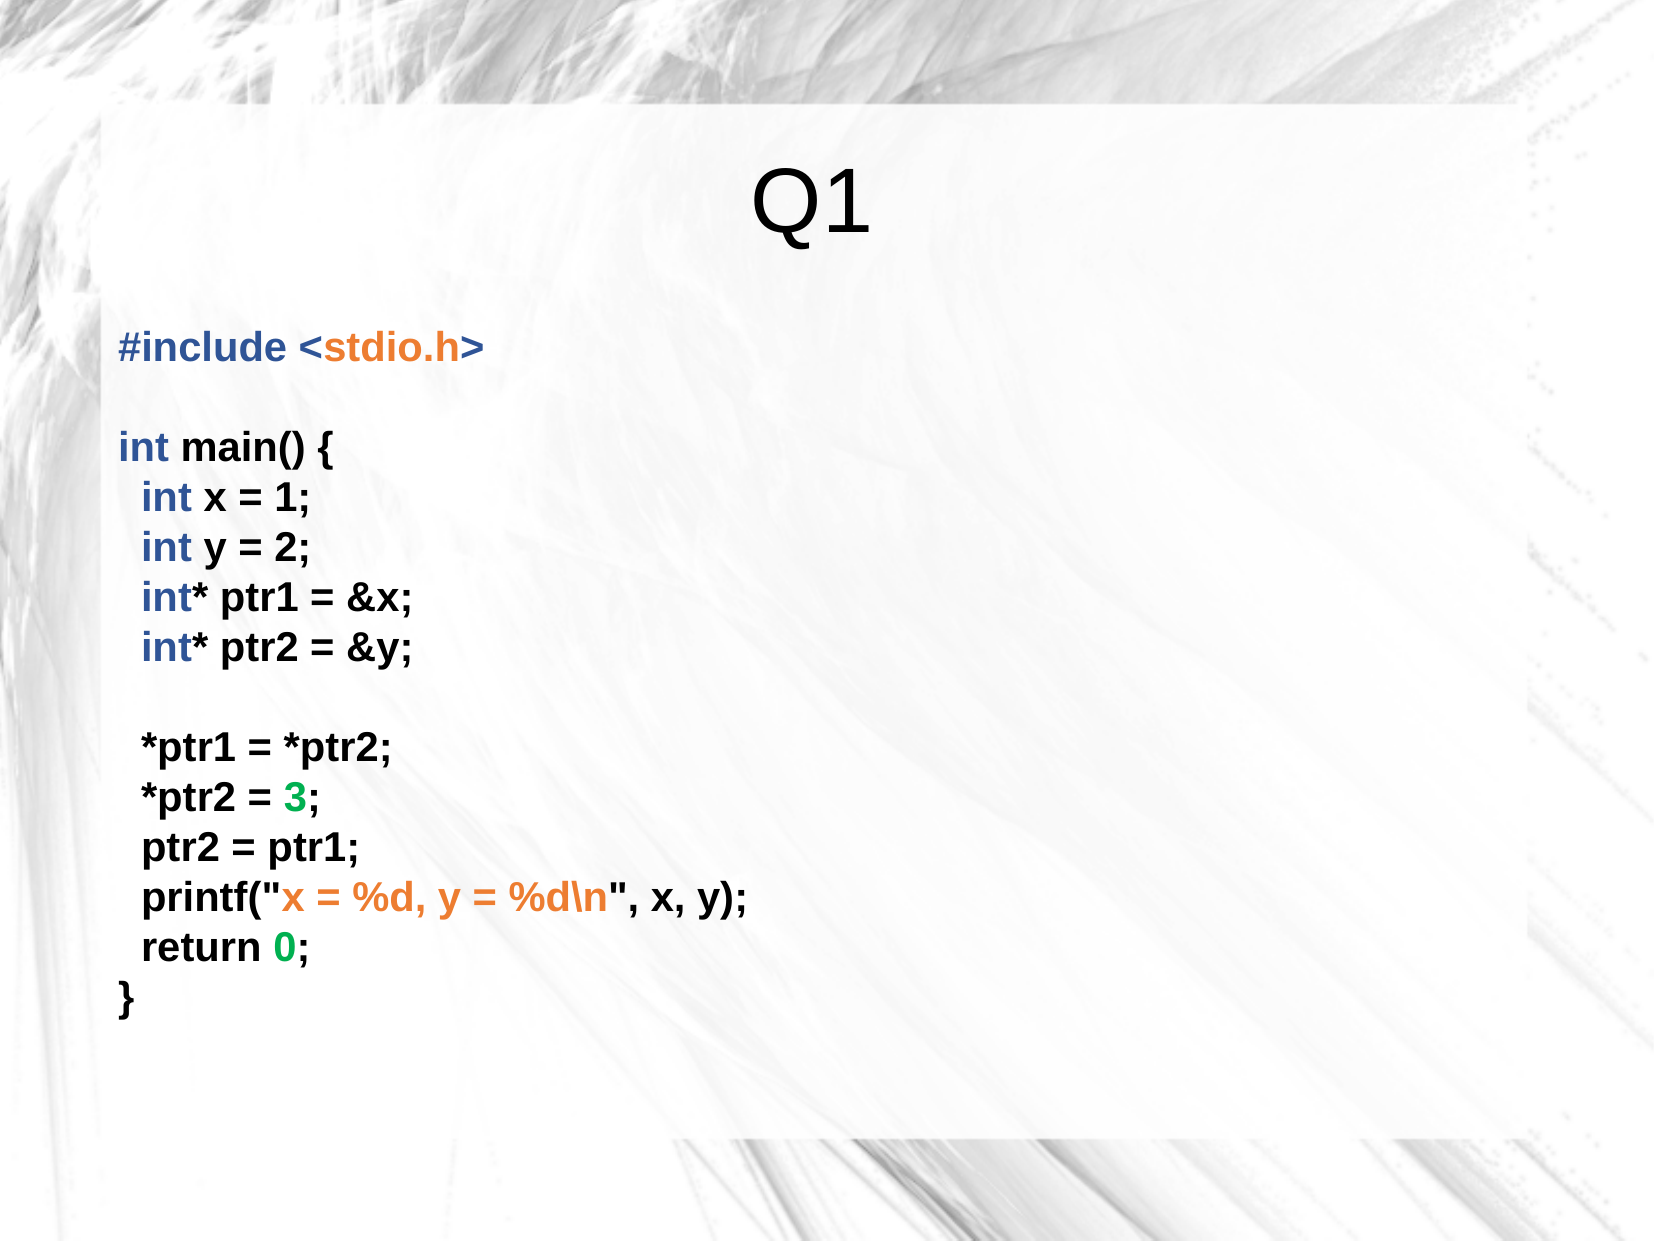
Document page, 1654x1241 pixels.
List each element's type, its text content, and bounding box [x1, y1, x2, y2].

title Q1 [118, 93, 1506, 299]
picture [0, 0, 1654, 1241]
list #include <stdio.h> int main() { int x = 1; int y = 2; int* ptr1 = &x; int* ptr2 = &y; *ptr1 = *ptr2; *ptr2 = 3; ptr2 = ptr1; printf("x = %d, y = %d\n", x, y); return 0; } [118, 319, 1571, 1109]
